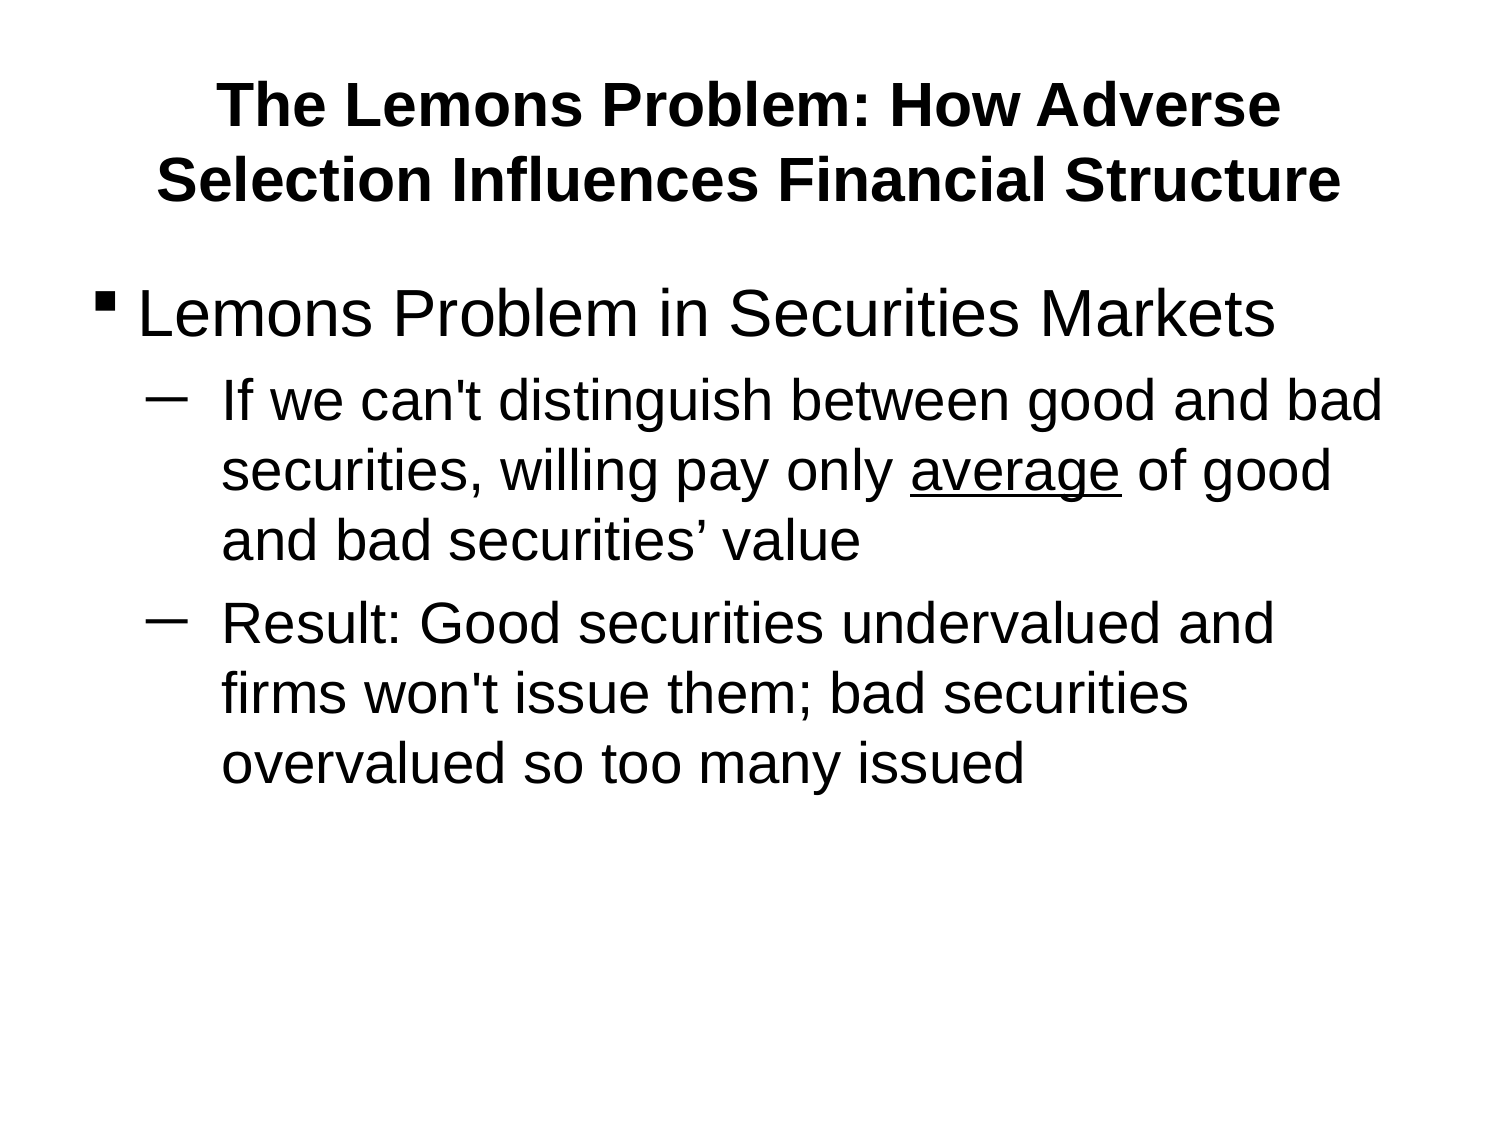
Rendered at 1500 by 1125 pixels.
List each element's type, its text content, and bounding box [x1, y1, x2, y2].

title The Lemons Problem: How Adverse Selection Influences Financial Structure [75, 45, 1425, 233]
list Lemons Problem in Securities Markets If we can't distinguish between good and bad securities, willing pay only average of good and bad securities’ value Result: Good securities undervalued and firms won't issue them; bad securities overvalued so too many issued [75, 262, 1425, 1005]
